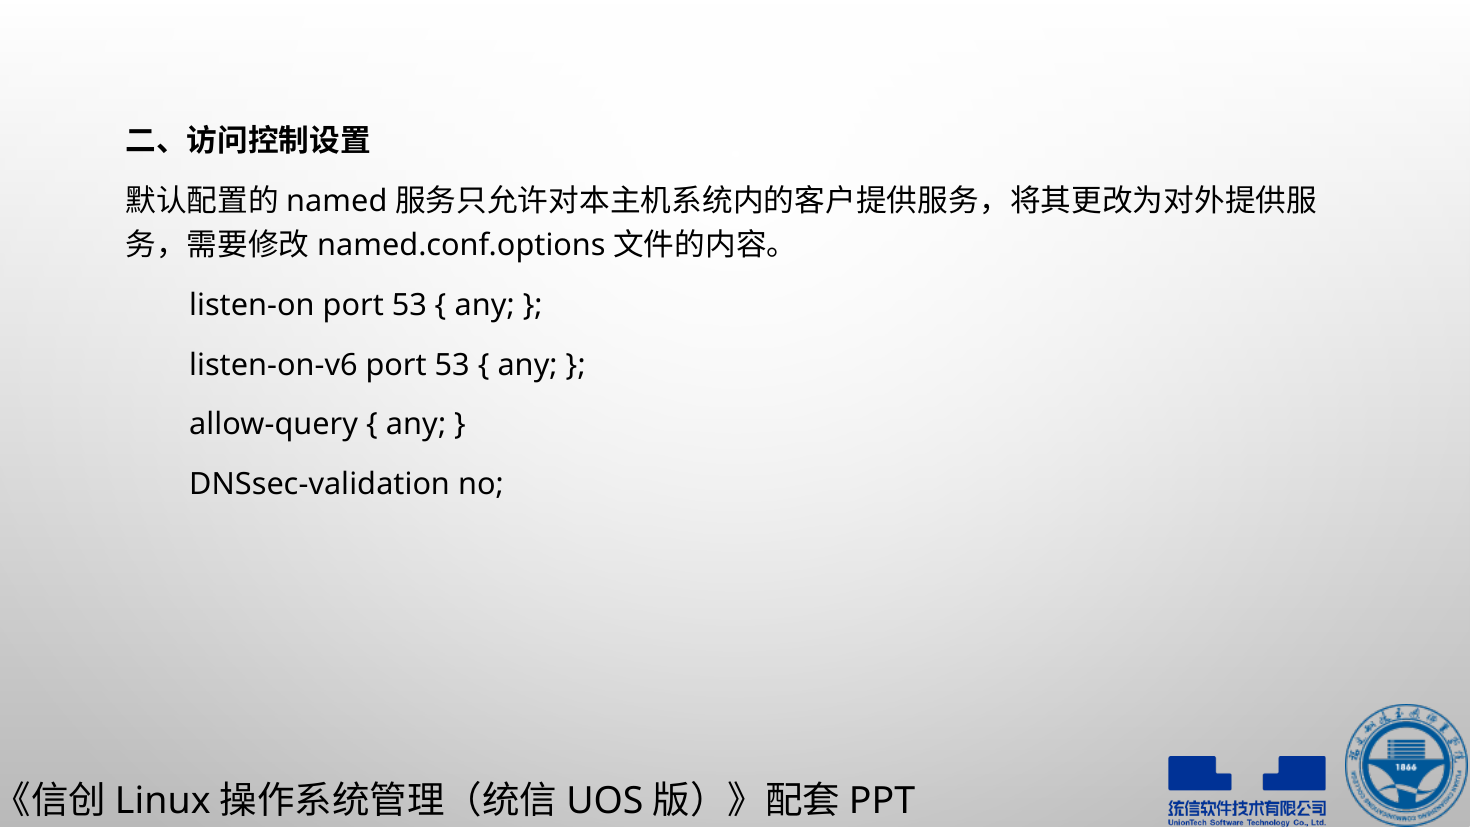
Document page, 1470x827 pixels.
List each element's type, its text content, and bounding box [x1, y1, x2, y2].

picture [0, 0, 1470, 827]
list 二、访问控制设置 默认配置的named服务只允许对本主机系统内的客户提供服务，将其更改为对外提供服务，需要修改named.conf.options文件的内容。 listen-on port 53 { any; }; listen-on-v6 port 53 { any; }; allow-query { any; } DNSsec-validation no; [110, 106, 1360, 699]
